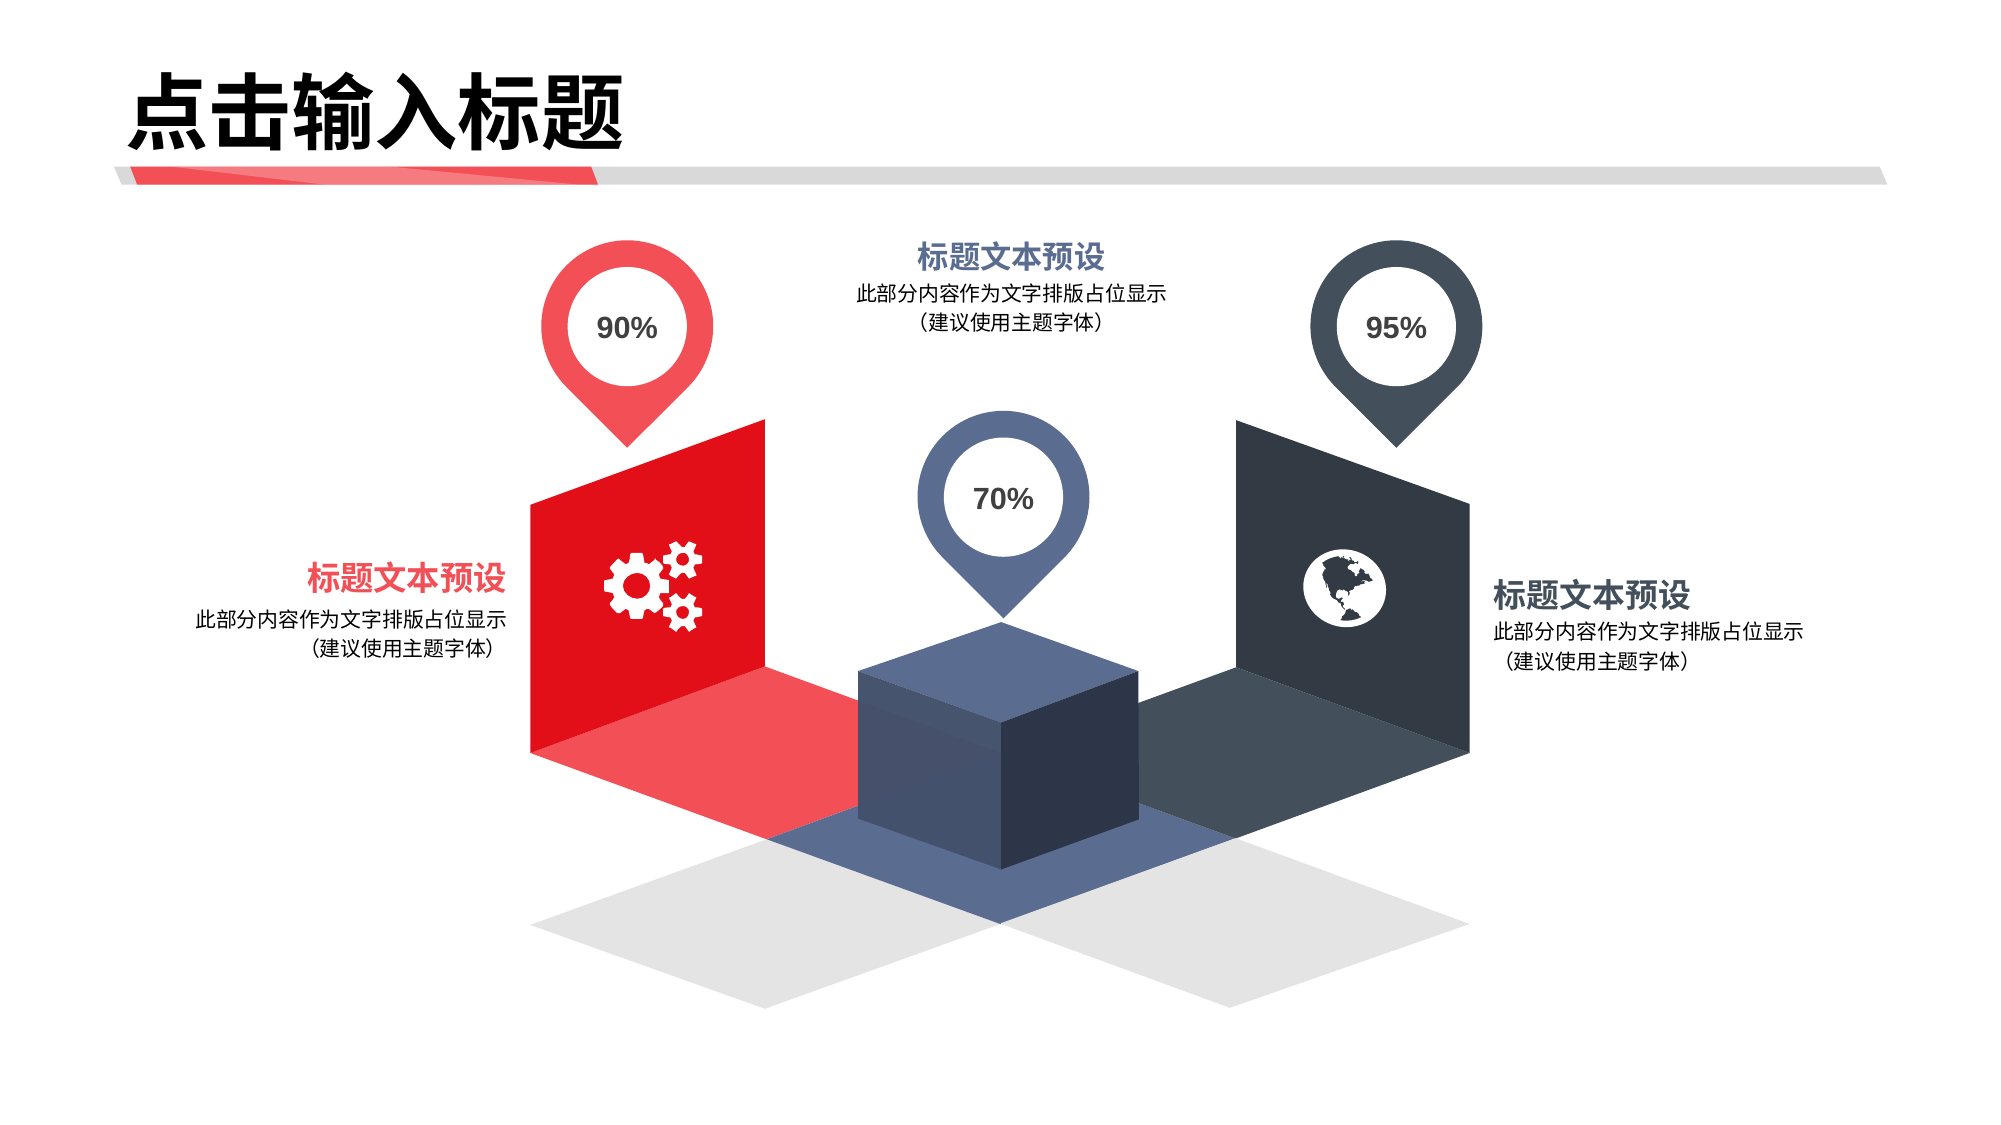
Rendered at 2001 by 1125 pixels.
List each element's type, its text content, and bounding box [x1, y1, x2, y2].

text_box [117, 237, 1883, 1009]
title 点击输入标题 [109, 0, 1890, 169]
